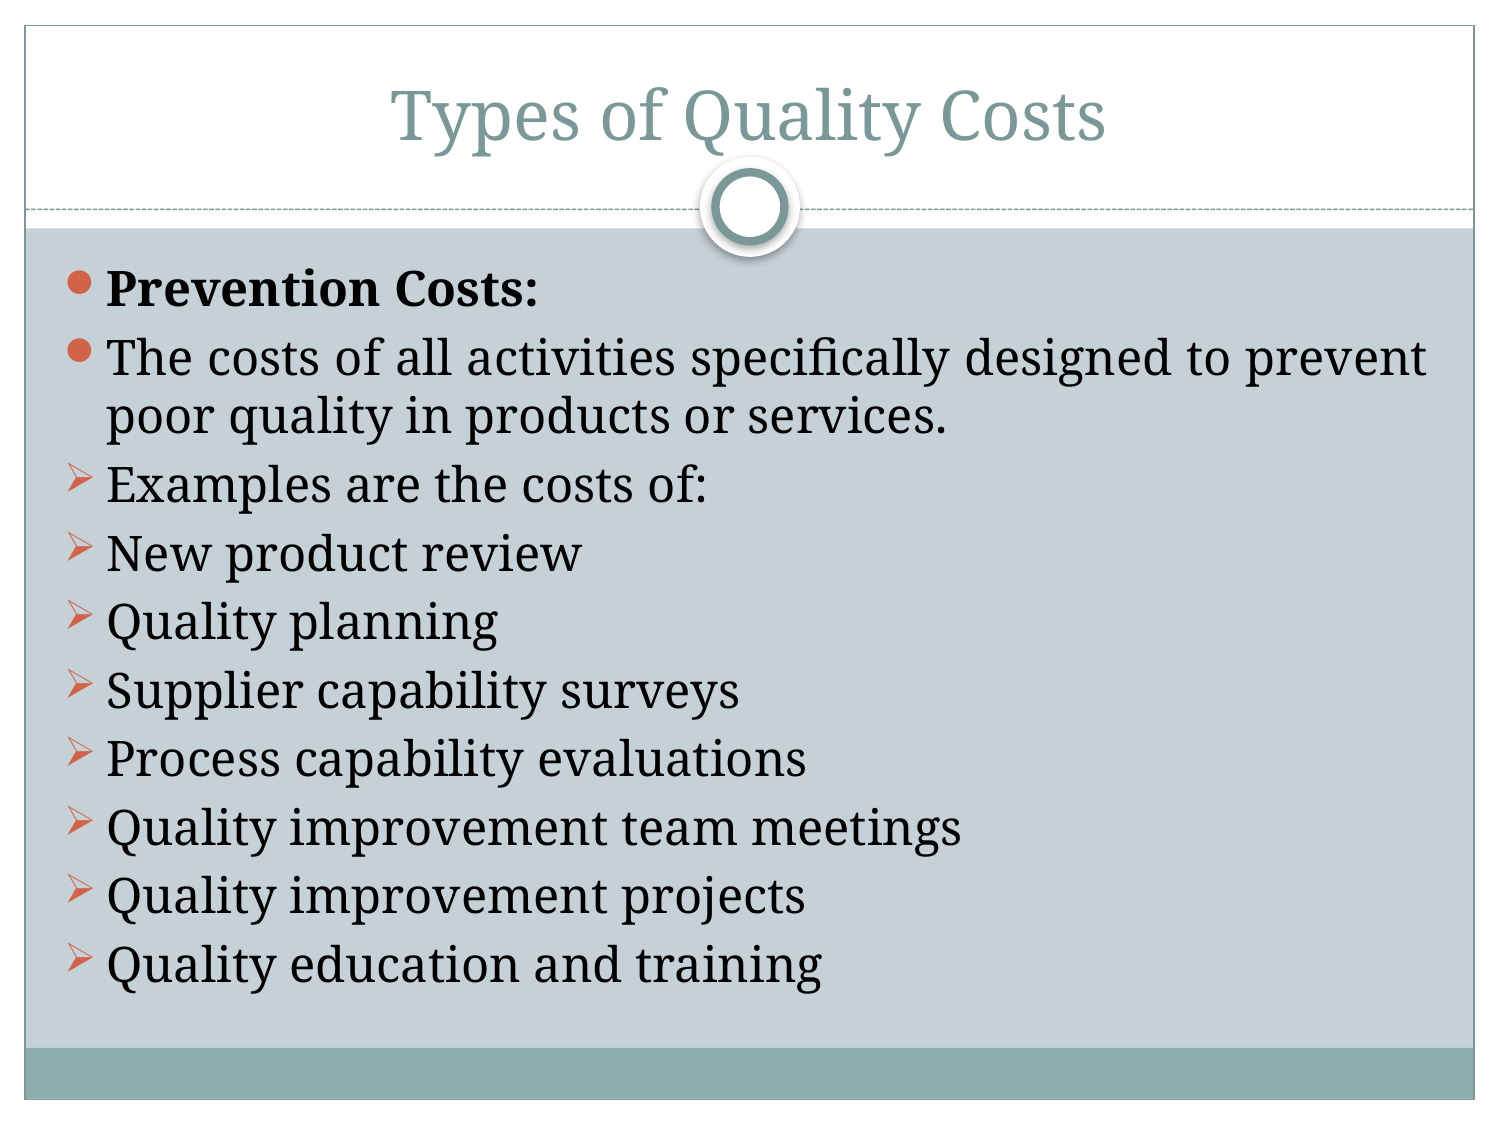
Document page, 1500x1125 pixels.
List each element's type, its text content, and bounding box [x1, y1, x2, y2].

list Prevention Costs: The costs of all activities specifically designed to prevent poor quality in products or services. Examples are the costs of: New product review Quality planning Supplier capability surveys Process capability evaluations Quality improvement team meetings Quality improvement projects Quality education and training [49, 250, 1445, 1001]
title Types of Quality Costs [49, 37, 1450, 162]
